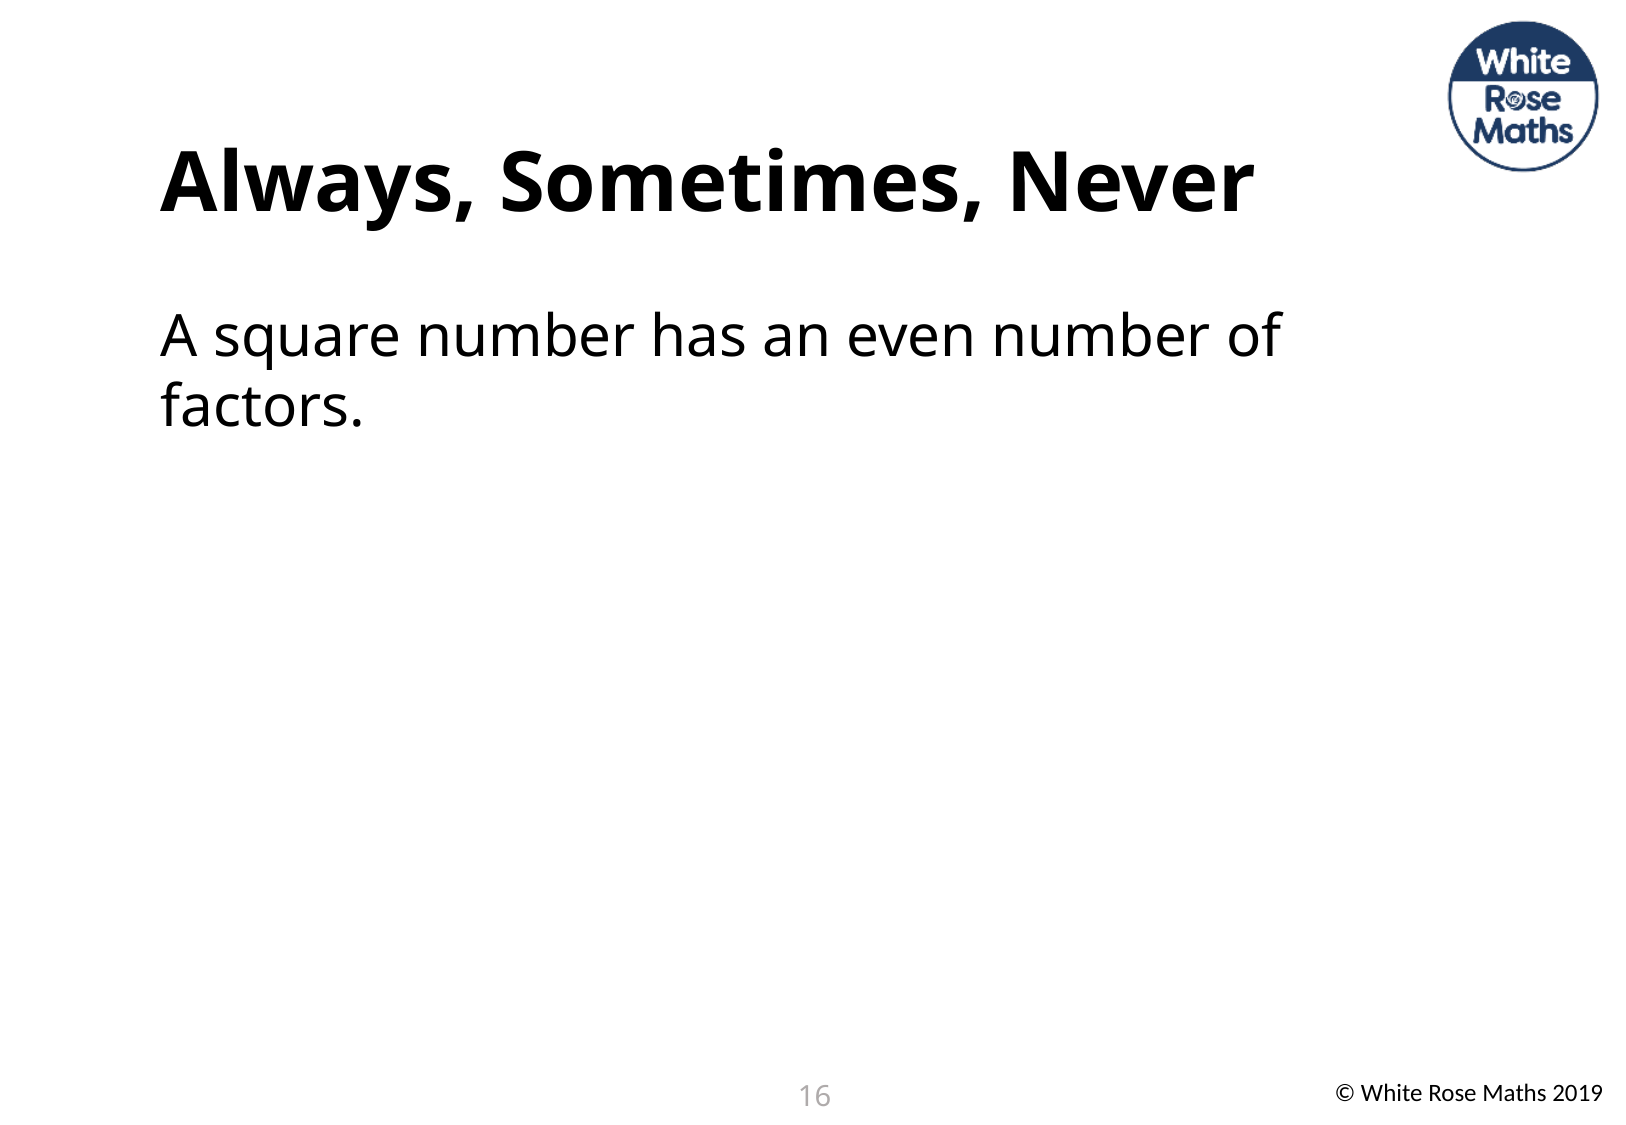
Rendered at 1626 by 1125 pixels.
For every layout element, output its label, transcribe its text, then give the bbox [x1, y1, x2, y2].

picture [1444, 17, 1602, 175]
text_box Always, Sometimes, Never A square number has an even number of factors. [145, 120, 1468, 446]
slide_number 16 [776, 1069, 854, 1125]
